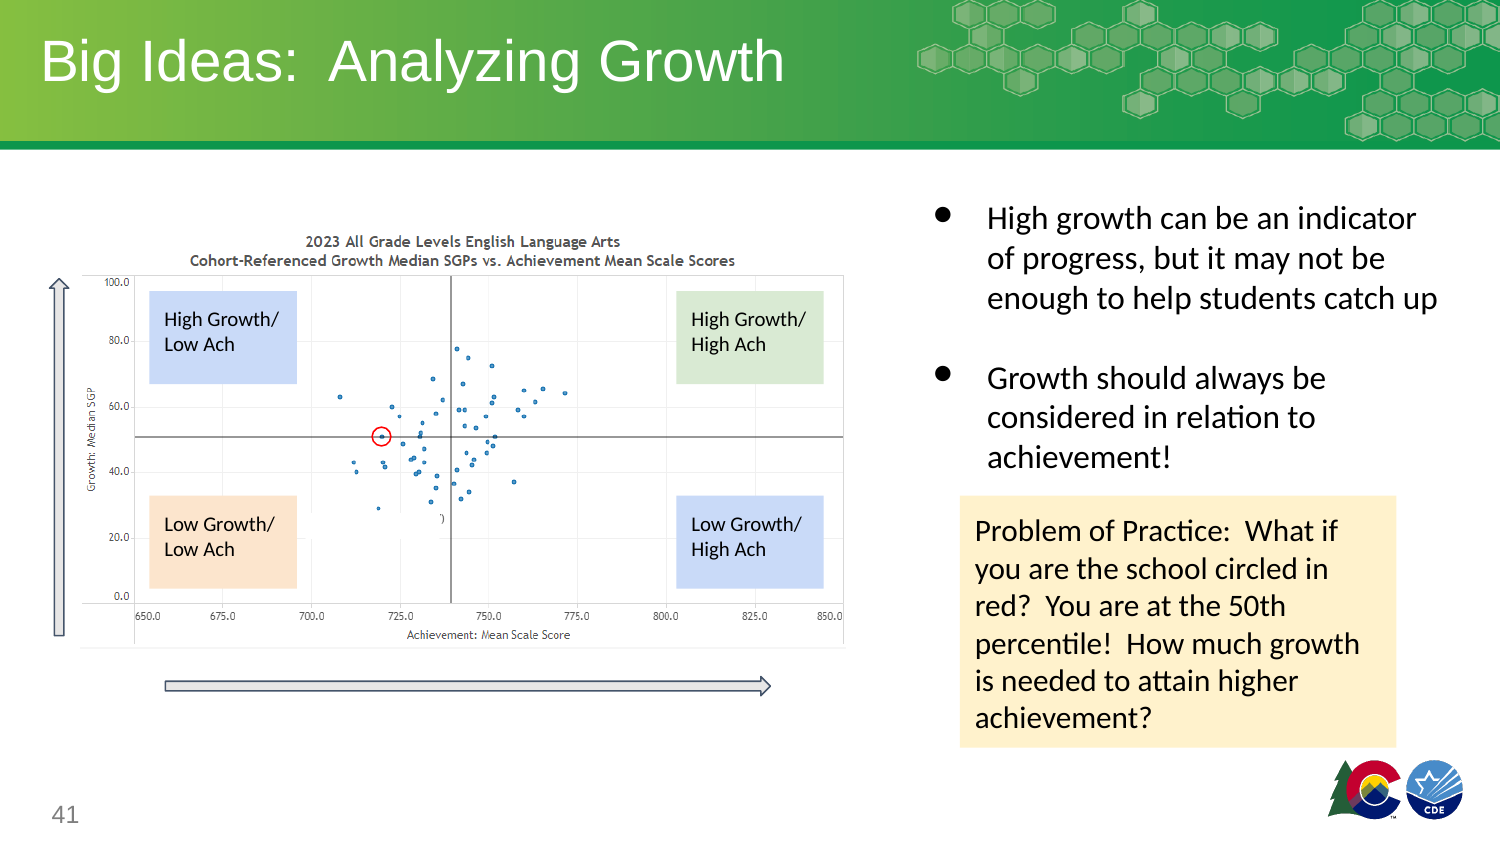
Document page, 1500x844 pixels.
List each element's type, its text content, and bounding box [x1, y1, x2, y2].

slide_number 41 [36, 790, 375, 836]
text_box [49, 278, 69, 636]
picture [0, 0, 1500, 150]
text_box High growth can be an indicator of progress, but it may not be enough to help students catch up Growth should always be considered in relation to achievement! [897, 181, 1459, 539]
title Big Ideas: Analyzing Growth [40, 31, 1038, 125]
picture [1327, 759, 1463, 820]
text_box [165, 676, 771, 696]
text_box Problem of Practice: What if you are the school circled in red? You are at the 50th percentile! How much growth is needed to attain higher achievement? [959, 495, 1397, 748]
picture [77, 228, 846, 649]
